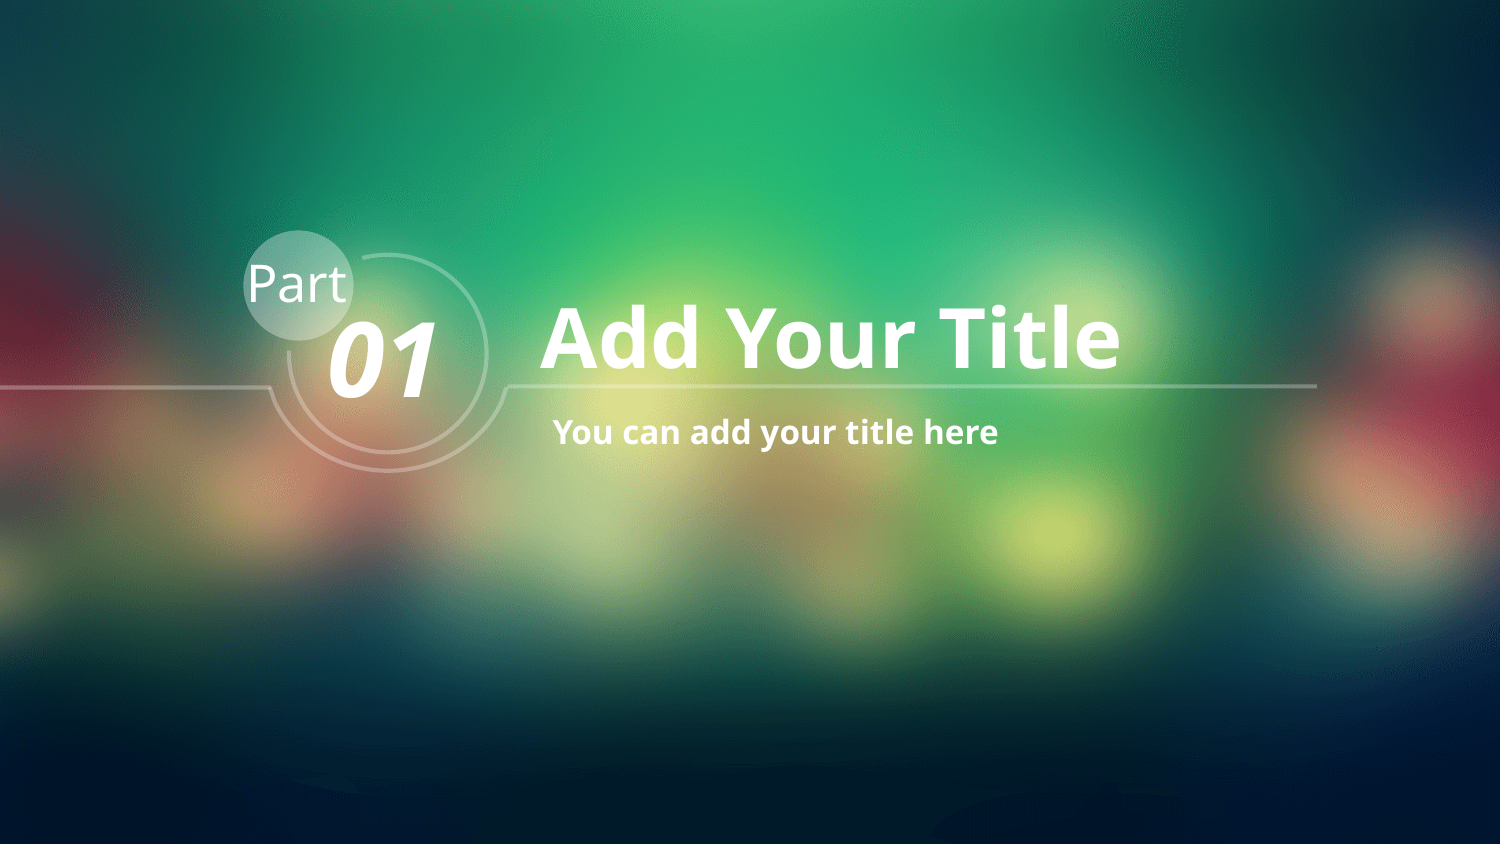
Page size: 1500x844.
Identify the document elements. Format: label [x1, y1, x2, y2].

picture [0, 0, 1500, 844]
text_box [0, 230, 1318, 471]
